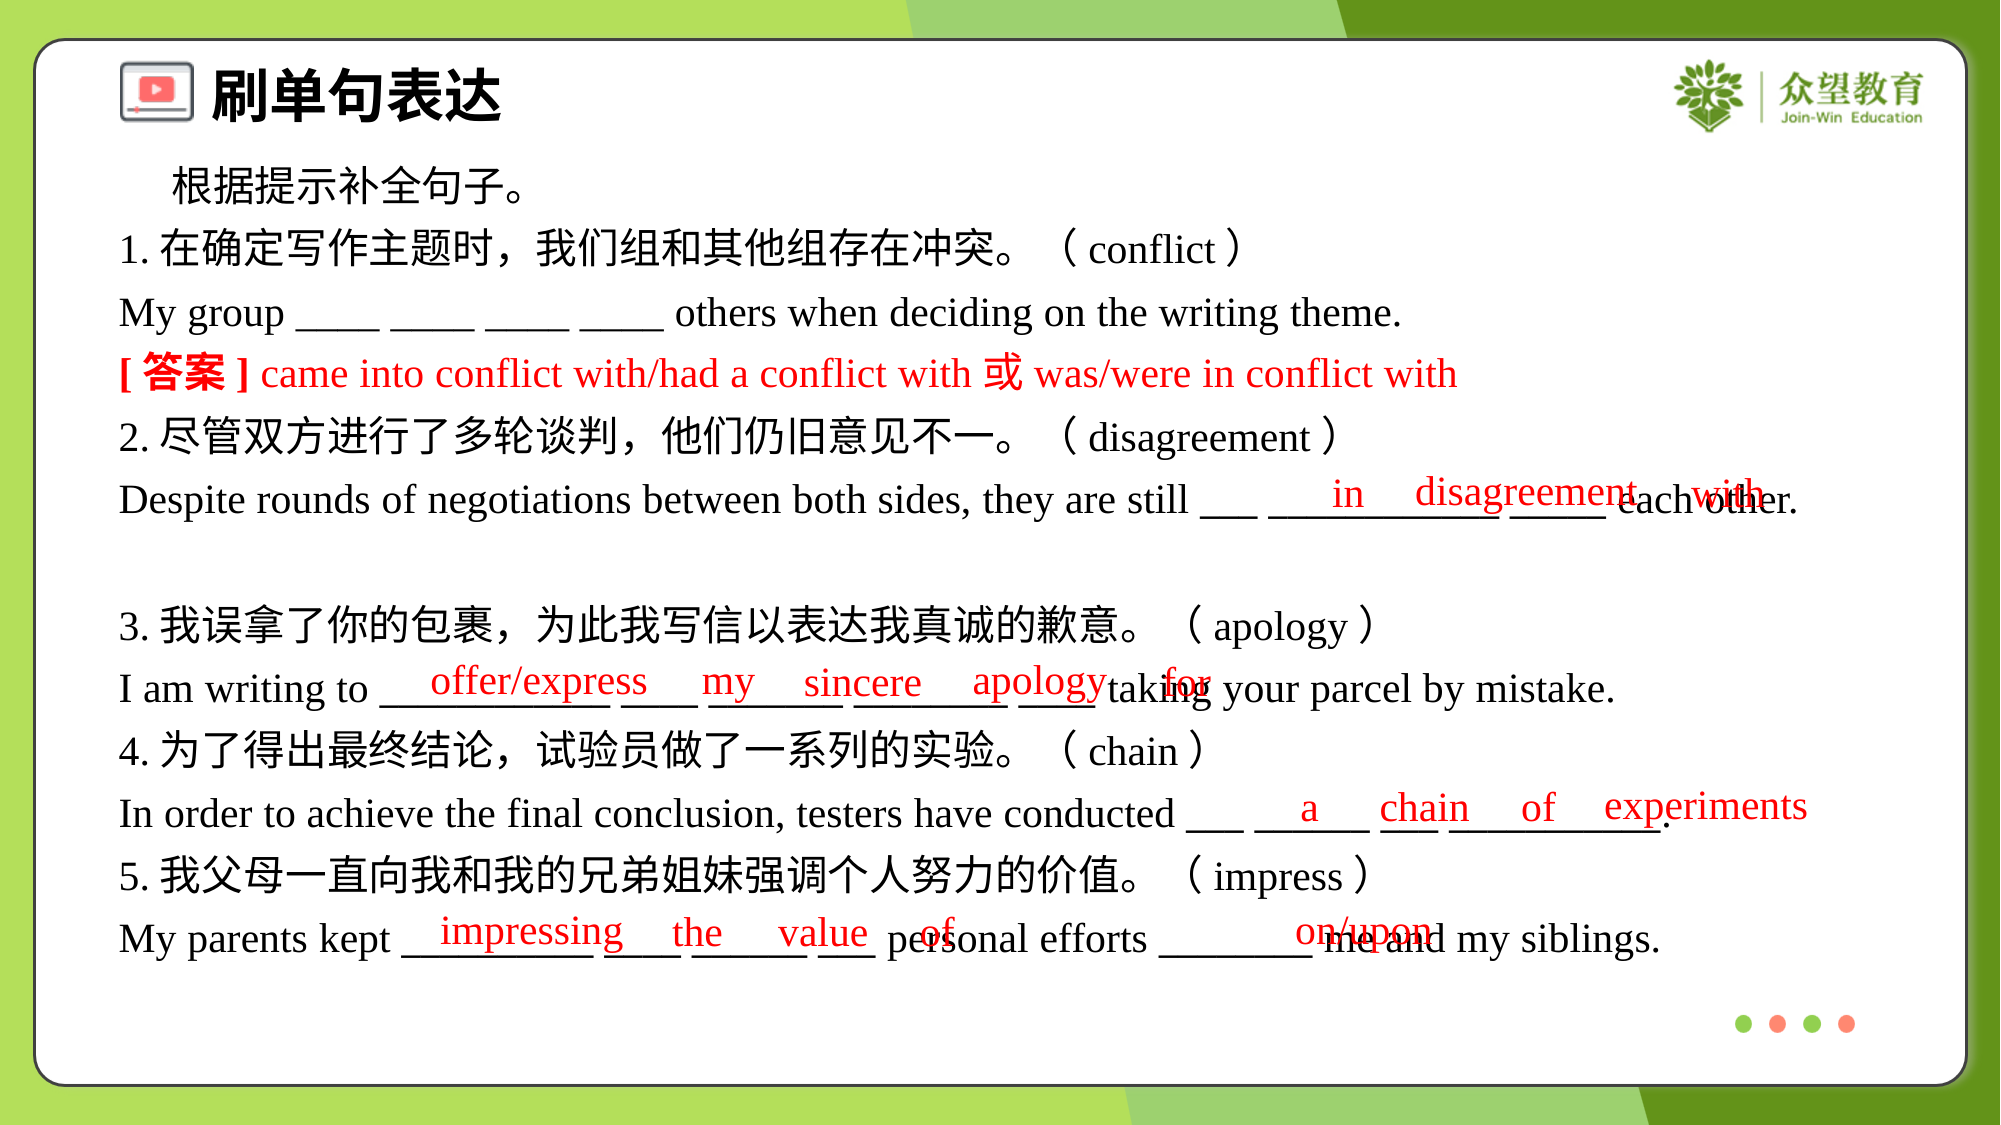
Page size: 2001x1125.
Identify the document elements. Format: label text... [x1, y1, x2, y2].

text_box of [1516, 767, 1561, 825]
text_box with [1686, 453, 1770, 511]
text_box impressing [436, 890, 628, 948]
text_box value [773, 892, 874, 950]
text_box experiments [1599, 765, 1813, 823]
text_box a [1295, 767, 1324, 825]
text_box disagreement [1411, 451, 1643, 509]
text_box my [697, 640, 760, 698]
text_box the [667, 892, 728, 950]
text_box [答案] came into conflict with/had a conflict with或was/were in conflict with [118, 333, 1883, 391]
text_box 根据提示补全句子。 [118, 146, 1883, 204]
text_box chain [1375, 767, 1475, 825]
text_box of [915, 892, 960, 950]
text_box in [1327, 453, 1370, 511]
text_box on/upon [1290, 890, 1437, 948]
text_box offer/express [426, 640, 653, 698]
text_box 1.在确定写作主题时，我们组和其他组存在冲突。（conflict） My group ____ ____ ____ ____ others when deciding on the writing theme. [118, 209, 1883, 330]
text_box for [1157, 642, 1216, 700]
text_box 2.尽管双方进行了多轮谈判，他们仍旧意见不一。（disagreement） Despite rounds of negotiations between both sides, they are still ___ ____________ _____ each other. [118, 397, 1883, 580]
picture [0, 0, 2000, 1125]
text_box sincere [799, 642, 927, 700]
text_box 3.我误拿了你的包裹，为此我写信以表达我真诚的歉意。（apology） I am writing to ____________ ____ _______ ________ ____ taking your parcel by mistake. 4.为了得出最终结论，试验员做了一系列的实验。（chain） In order to achieve the final conclusion, testers have conducted ___ ______ ___ ___________. 5.我父母一直向我和我的兄弟姐妹强调个人努力的价值。（impress） My parents kept __________ ____ ______ ___ personal efforts ________ me and my siblings. [118, 586, 1883, 956]
text_box apology [968, 640, 1112, 698]
